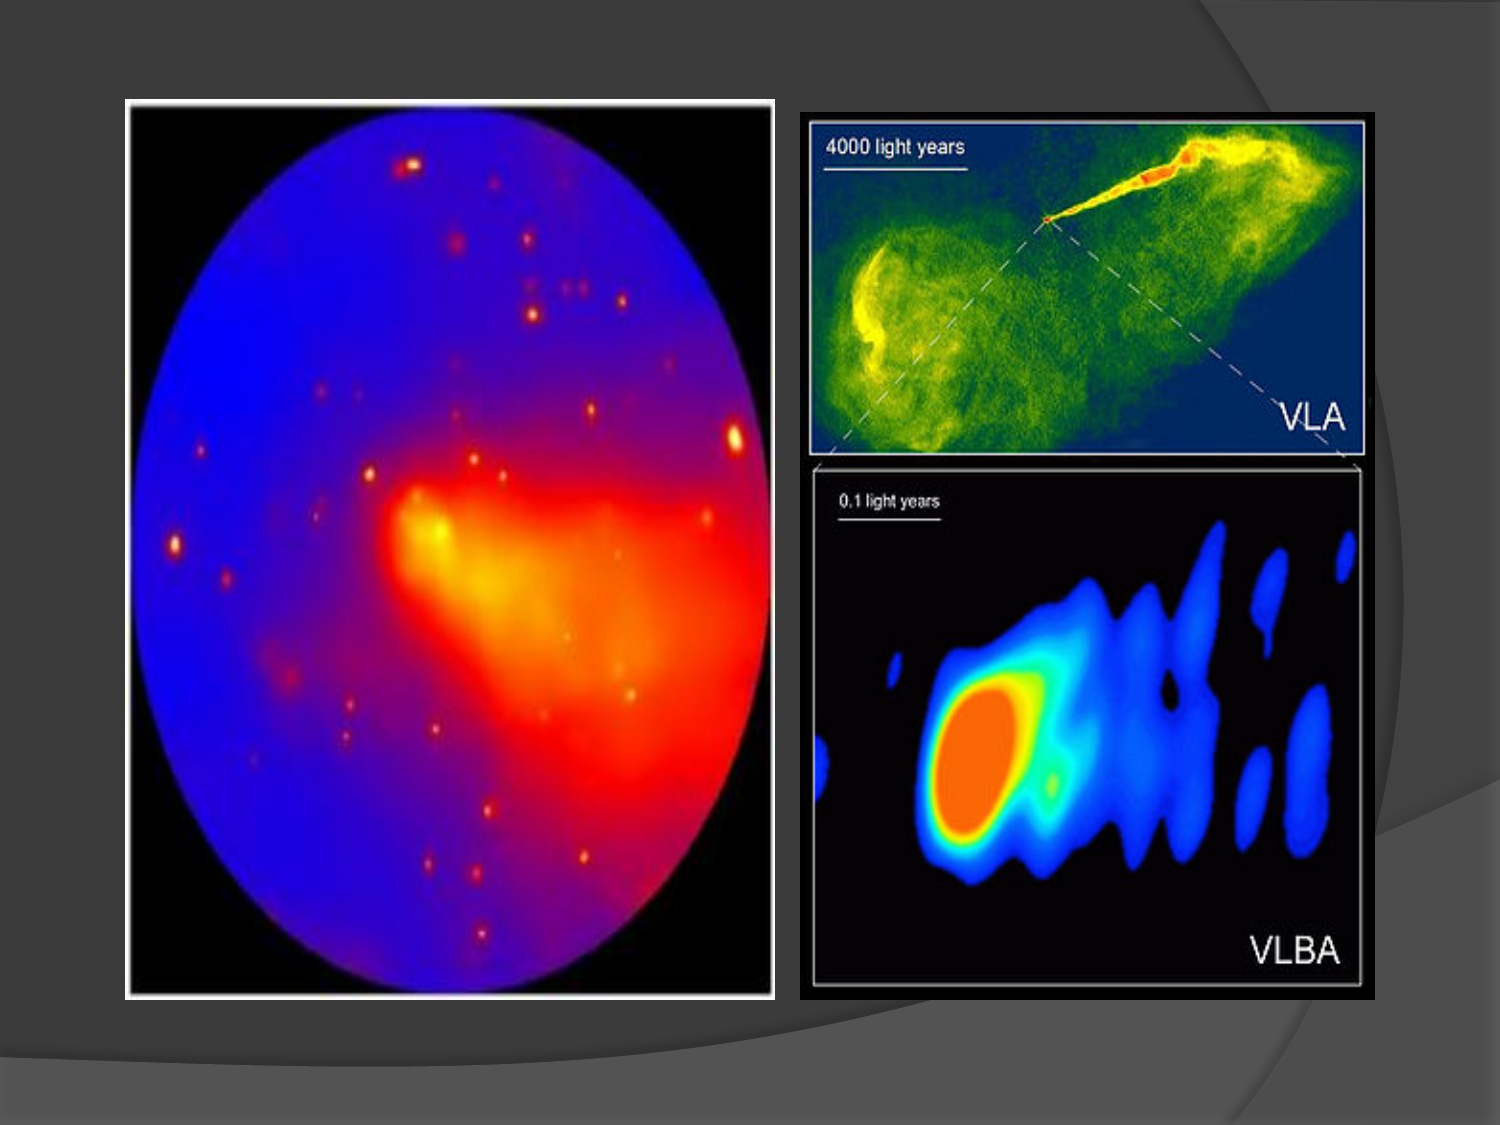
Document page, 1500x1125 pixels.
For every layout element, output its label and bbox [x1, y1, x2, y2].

picture [124, 99, 776, 1001]
picture [799, 112, 1376, 1001]
